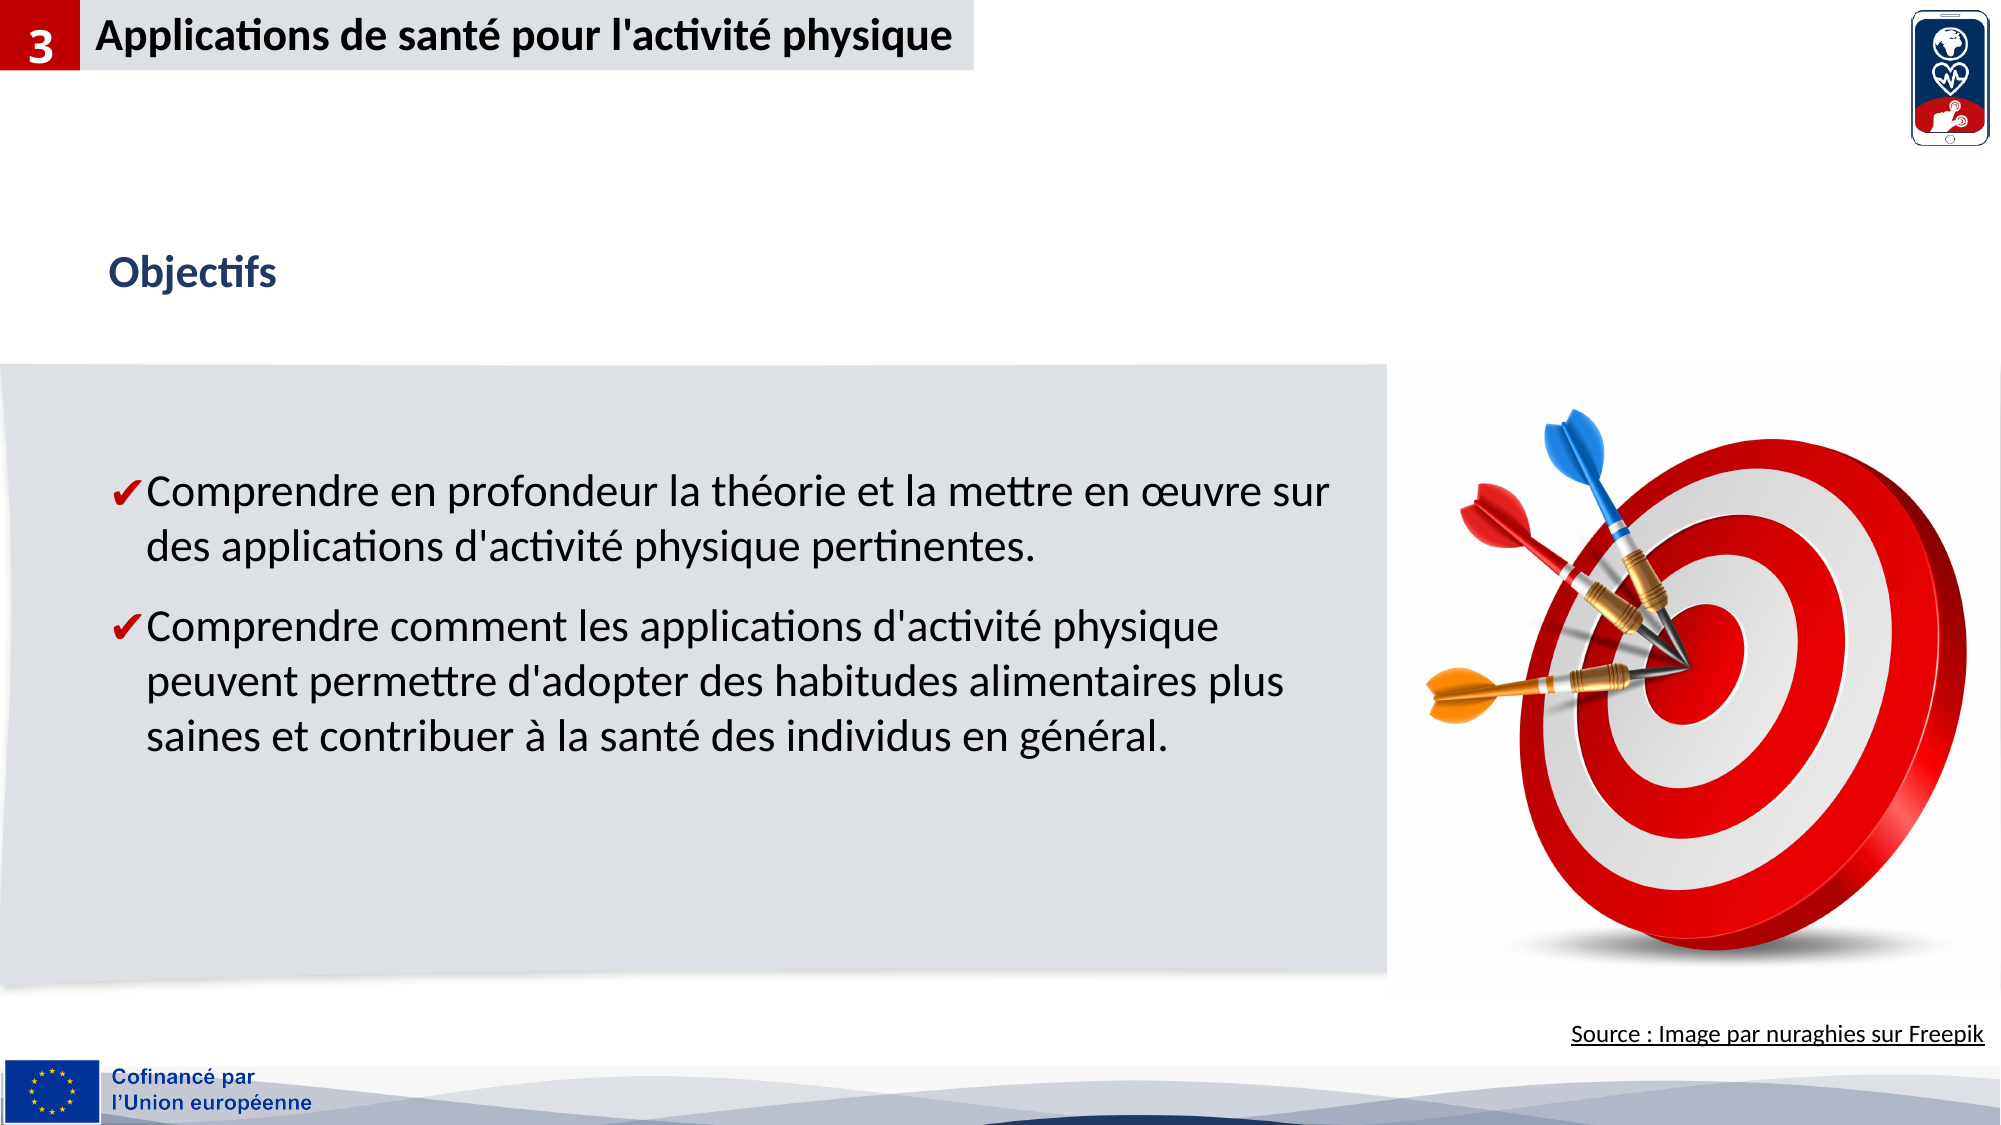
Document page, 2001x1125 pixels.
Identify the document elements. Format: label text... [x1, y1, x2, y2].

text_box 3 [13, 10, 84, 81]
picture [1387, 361, 2000, 998]
title Objectifs [93, 221, 1819, 324]
text_box Applications de santé pour l'activité physique [80, 0, 974, 71]
picture [0, 1055, 2001, 1125]
list Comprendre en profondeur la théorie et la mettre en œuvre sur des applications d'activité physique pertinentes. Comprendre comment les applications d'activité physique peuvent permettre d'adopter des habitudes alimentaires plus saines et contribuer à la santé des individus en général. [93, 453, 1382, 981]
text_box [0, 0, 80, 71]
picture [1911, 10, 1990, 146]
text_box Source : Image par nuraghies sur Freepik [1363, 1009, 2000, 1055]
